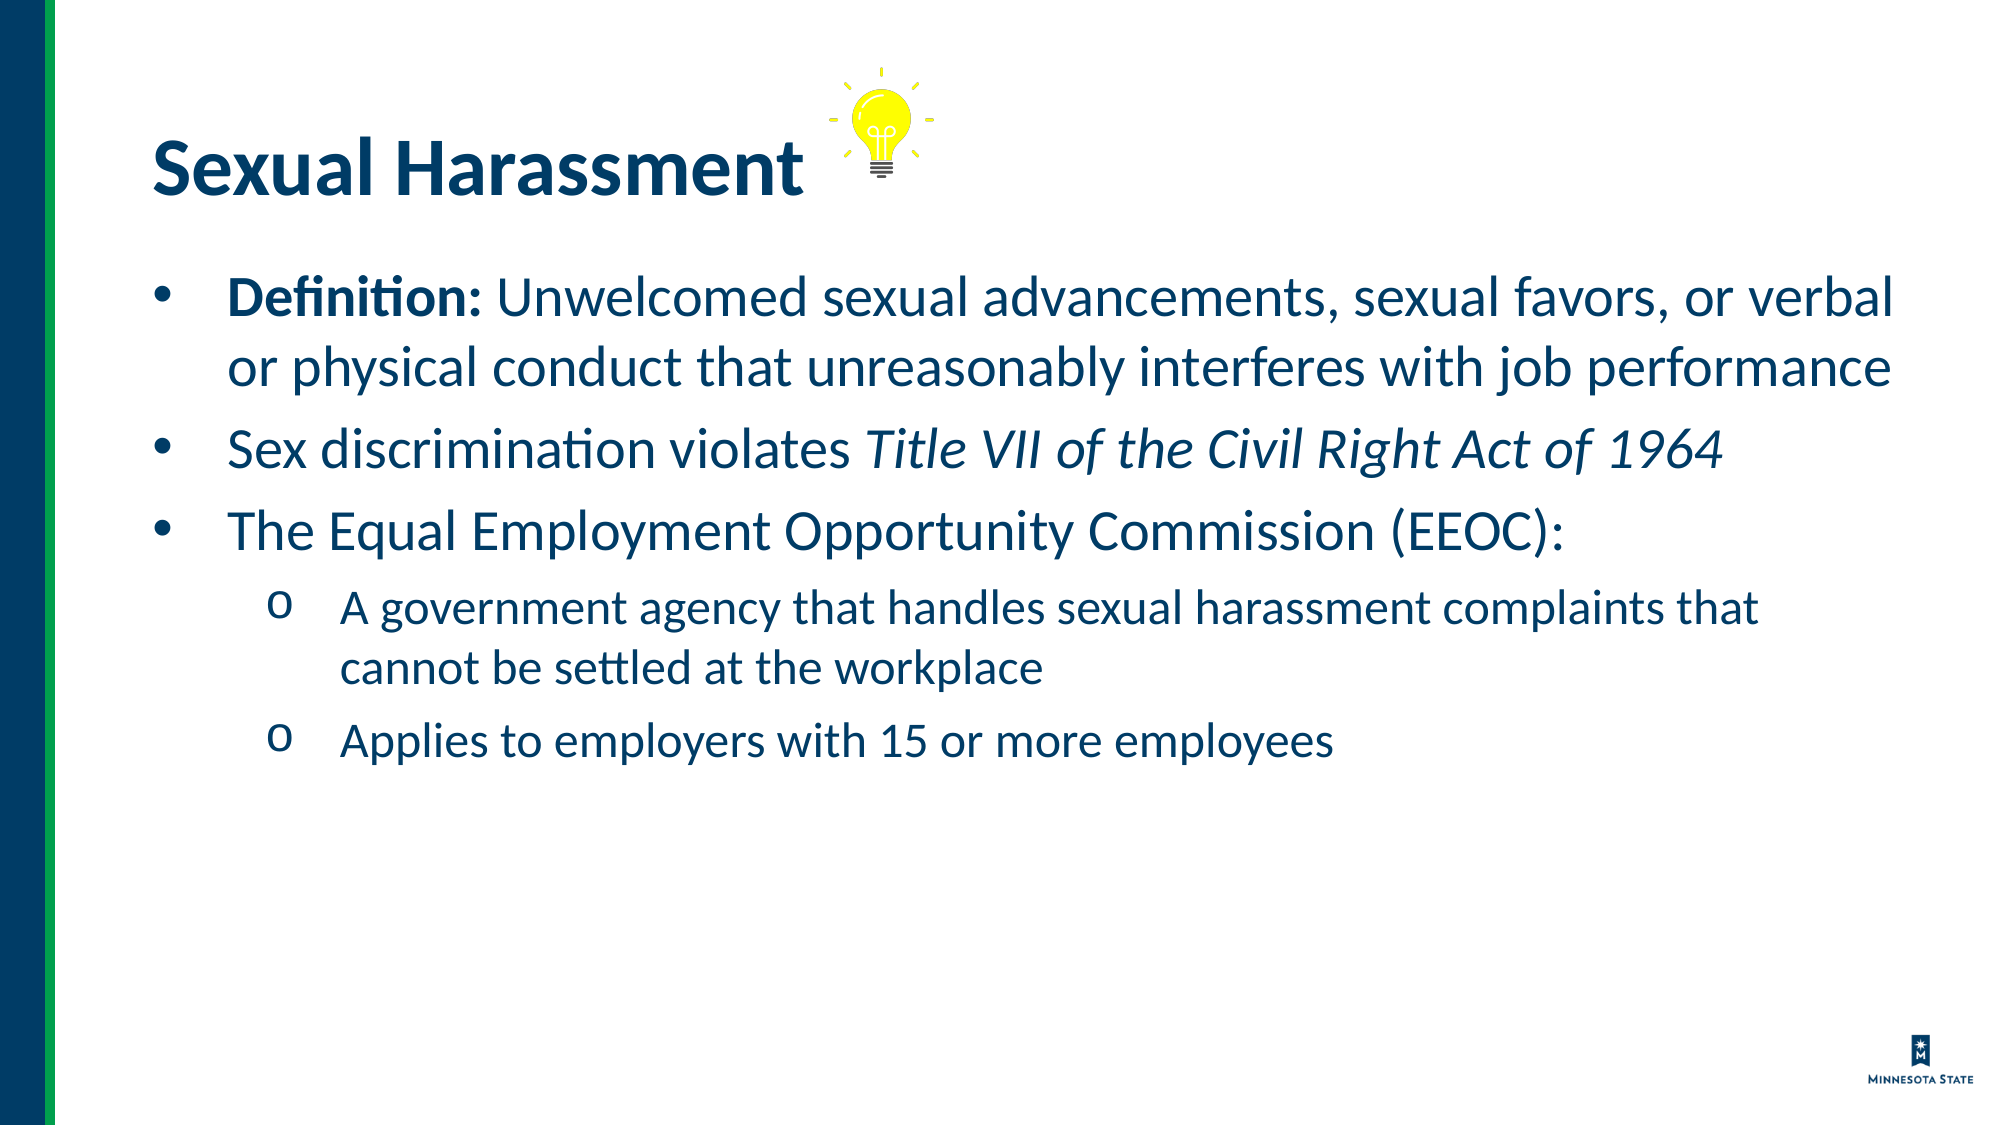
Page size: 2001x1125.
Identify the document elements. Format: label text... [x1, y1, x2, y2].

picture [800, 38, 963, 201]
picture [1823, 1028, 2001, 1095]
title Sexual Harassment [137, 59, 1863, 250]
list Definition: Unwelcomed sexual advancements, sexual favors, or verbal or physical conduct that unreasonably interferes with job performance Sex discrimination violates Title VII of the Civil Right Act of 1964 The Equal Employment Opportunity Commission (EEOC): A government agency that handles sexual harassment complaints that cannot be settled at the workplace Applies to employers with 15 or more employees [137, 250, 1920, 1066]
